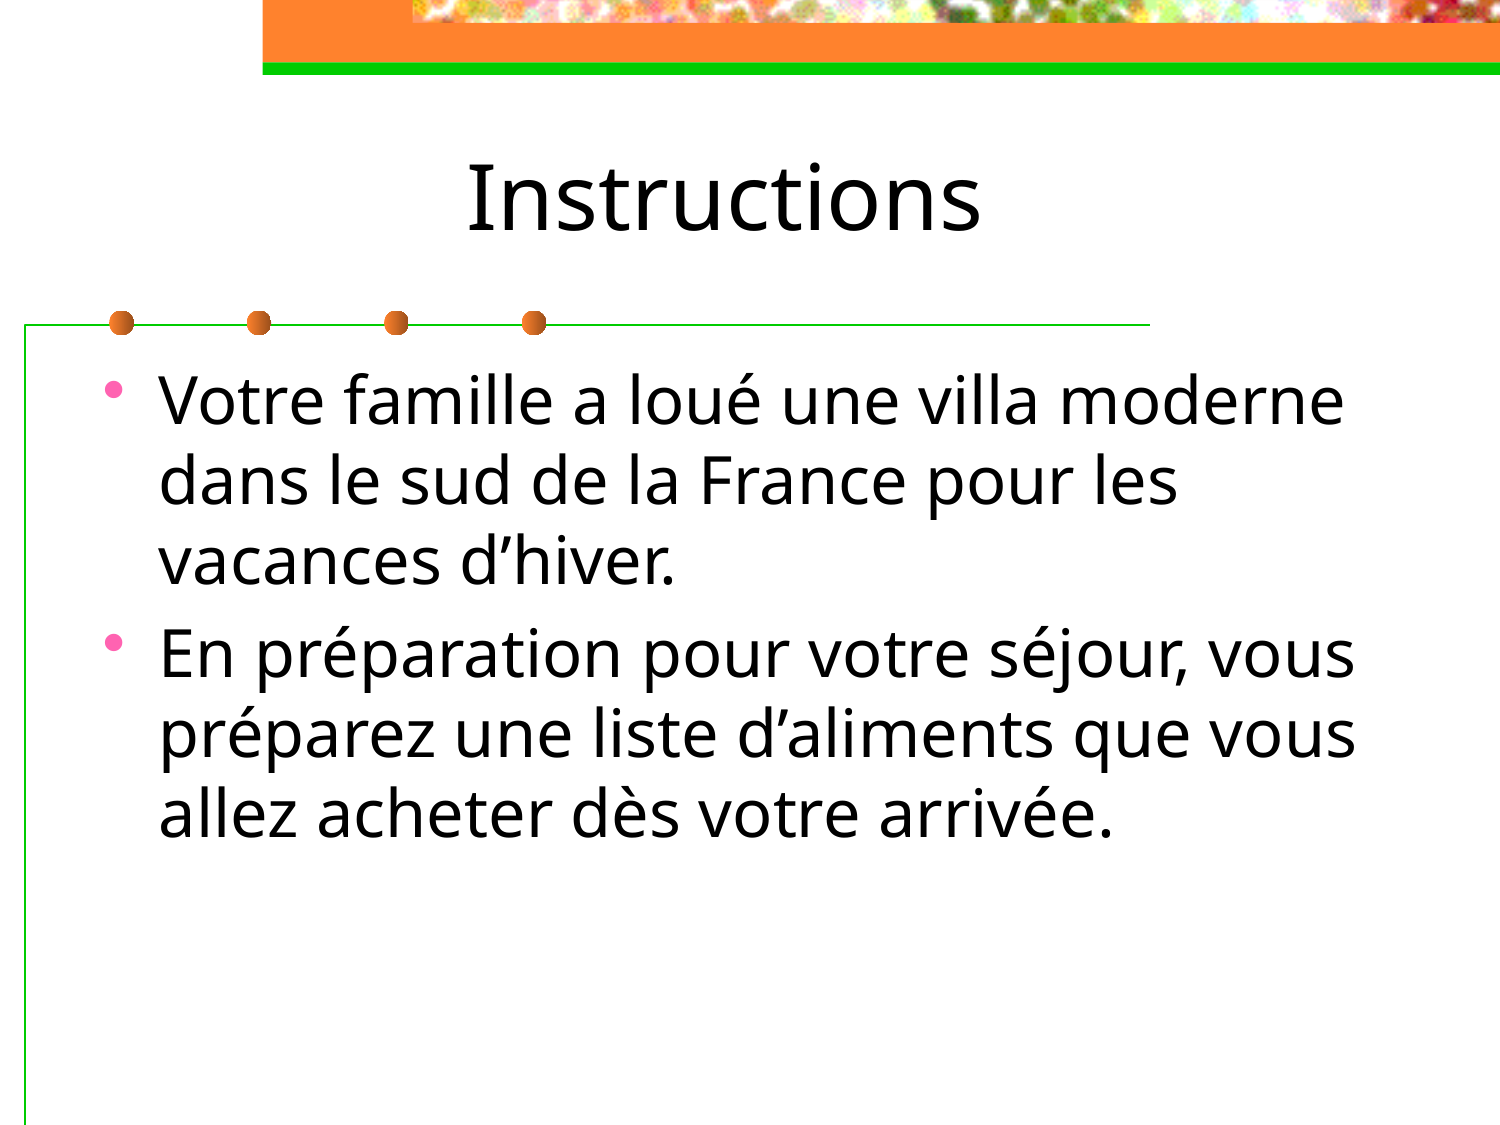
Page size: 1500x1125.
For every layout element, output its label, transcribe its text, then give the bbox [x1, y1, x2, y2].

picture [412, 0, 1500, 23]
list Votre famille a loué une villa moderne dans le sud de la France pour les vacances d’hiver. En préparation pour votre séjour, vous préparez une liste d’aliments que vous allez acheter dès votre arrivée. [87, 350, 1475, 1025]
title Instructions [87, 99, 1363, 288]
